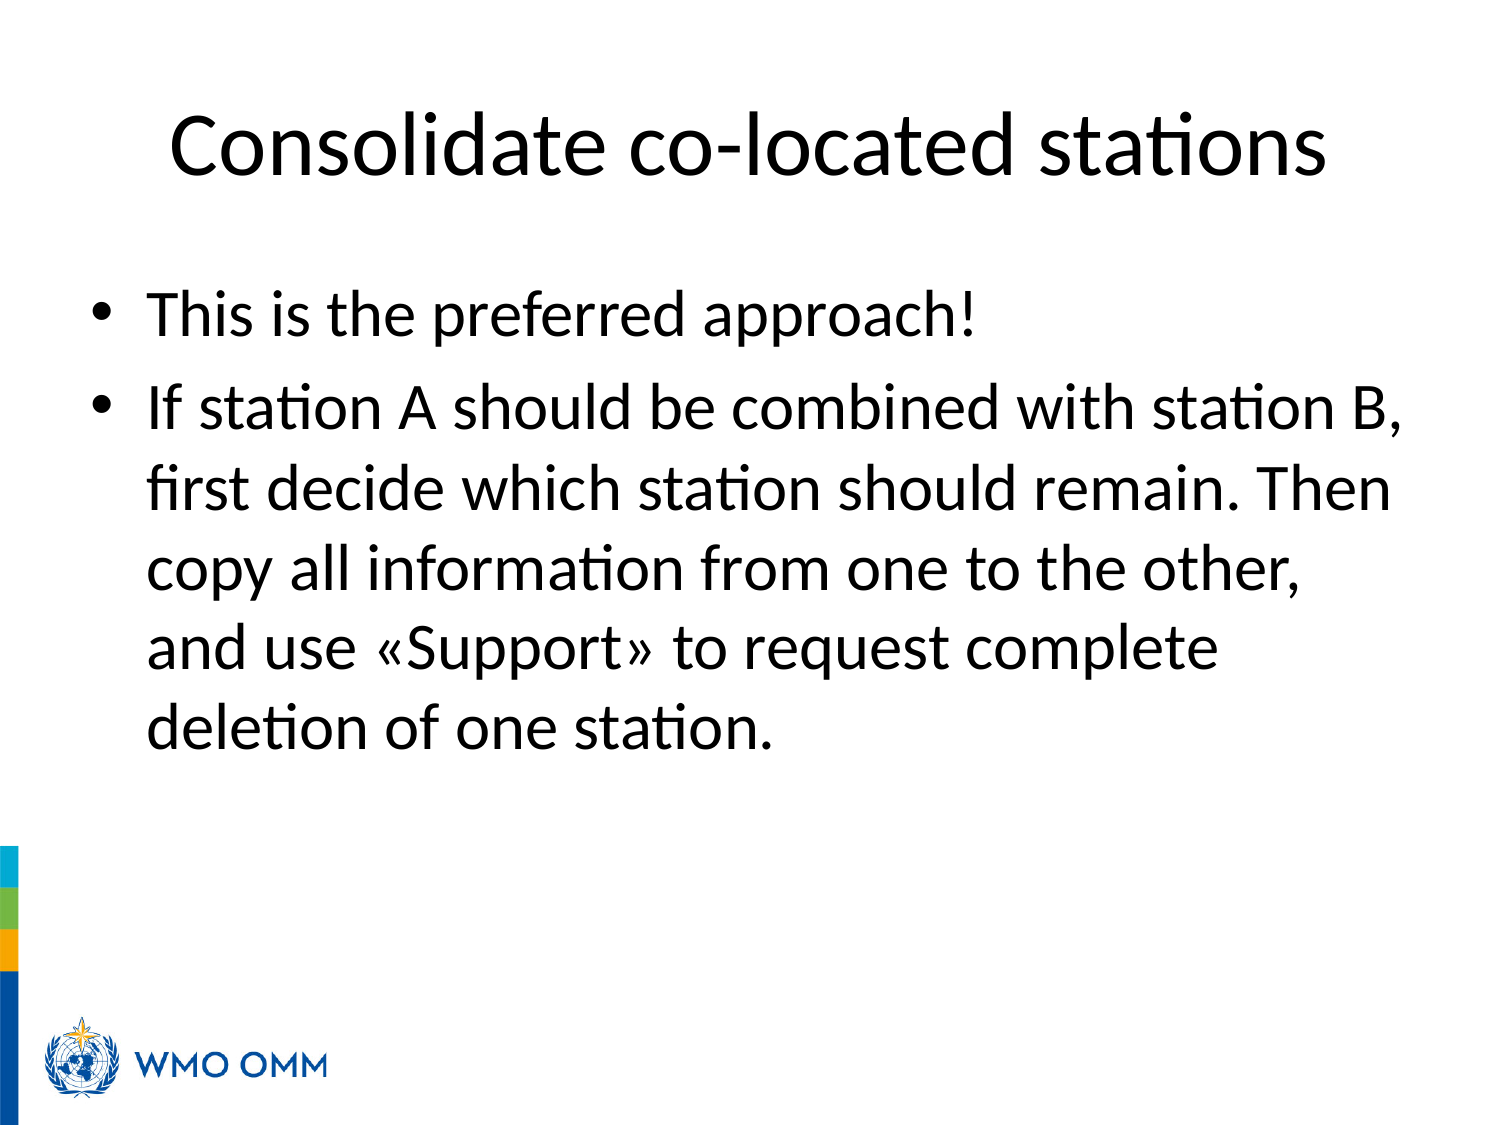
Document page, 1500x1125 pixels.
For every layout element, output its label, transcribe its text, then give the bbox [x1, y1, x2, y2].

picture [0, 845, 327, 1125]
list This is the preferred approach! If station A should be combined with station B, first decide which station should remain. Then copy all information from one to the other, and use «Support» to request complete deletion of one station. [75, 262, 1425, 1005]
title Consolidate co-located stations [75, 45, 1425, 233]
